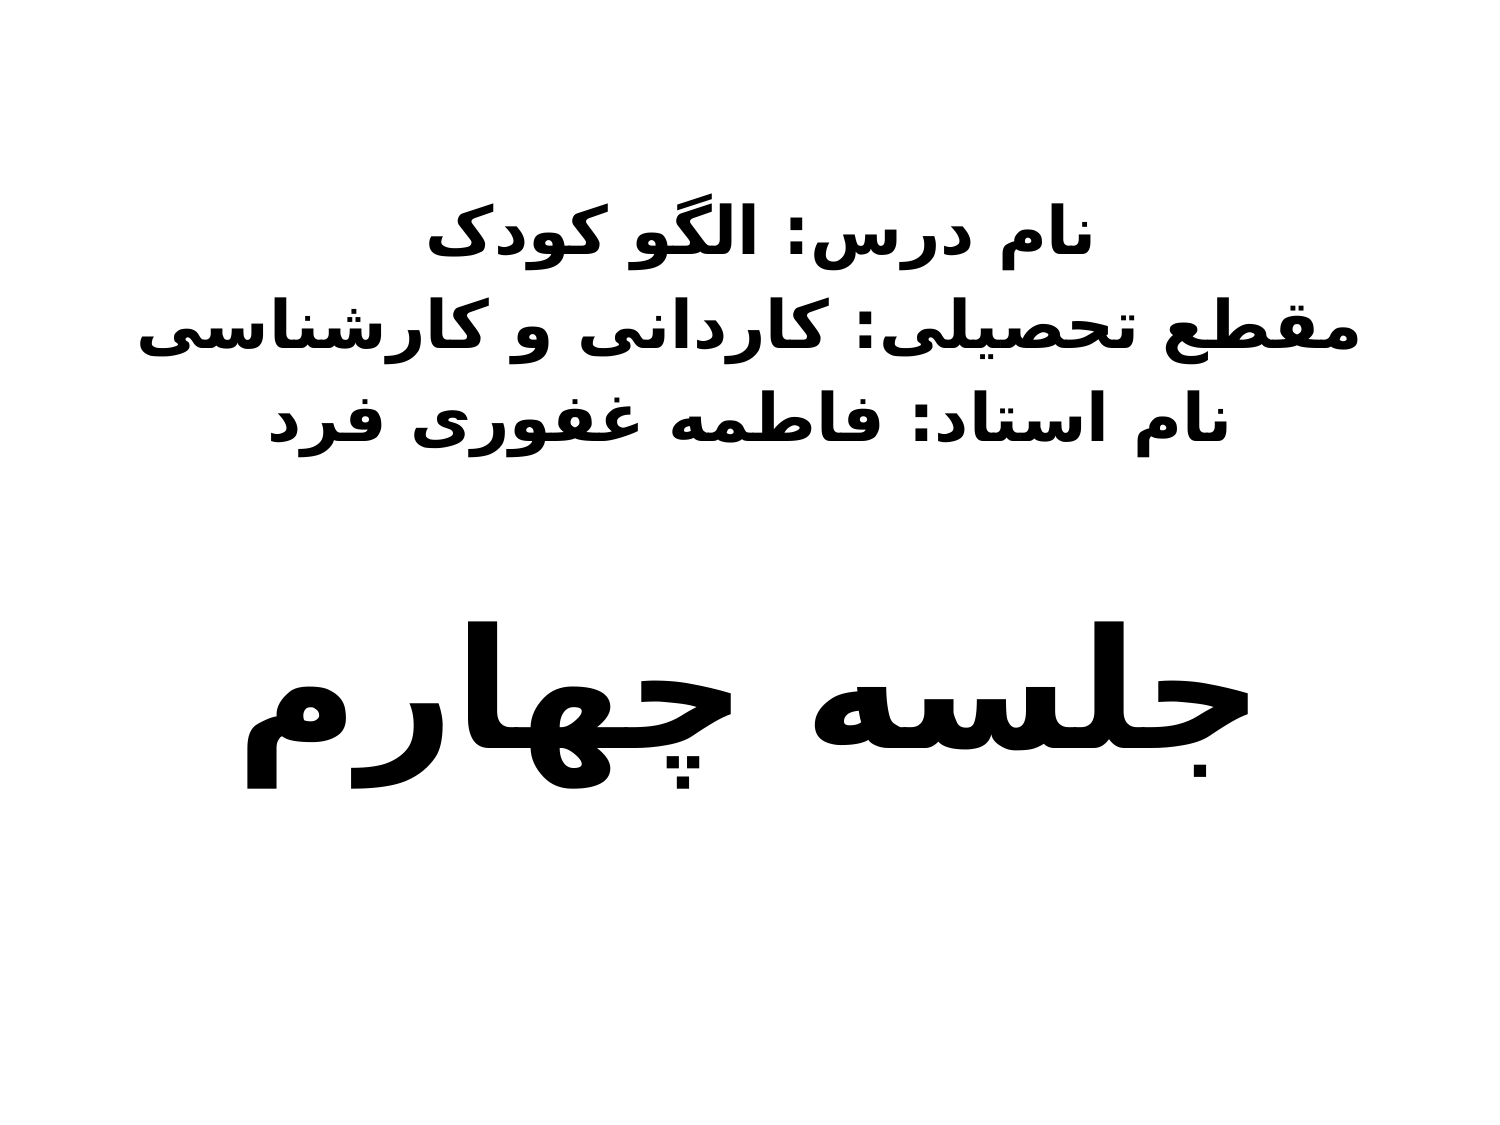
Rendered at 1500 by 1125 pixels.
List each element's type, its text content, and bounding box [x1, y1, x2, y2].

list نام درس: الگو کودک مقطع تحصیلی: کاردانی و کارشناسی نام استاد: فاطمه غفوری فرد جلسه چهارم [75, 87, 1425, 1005]
